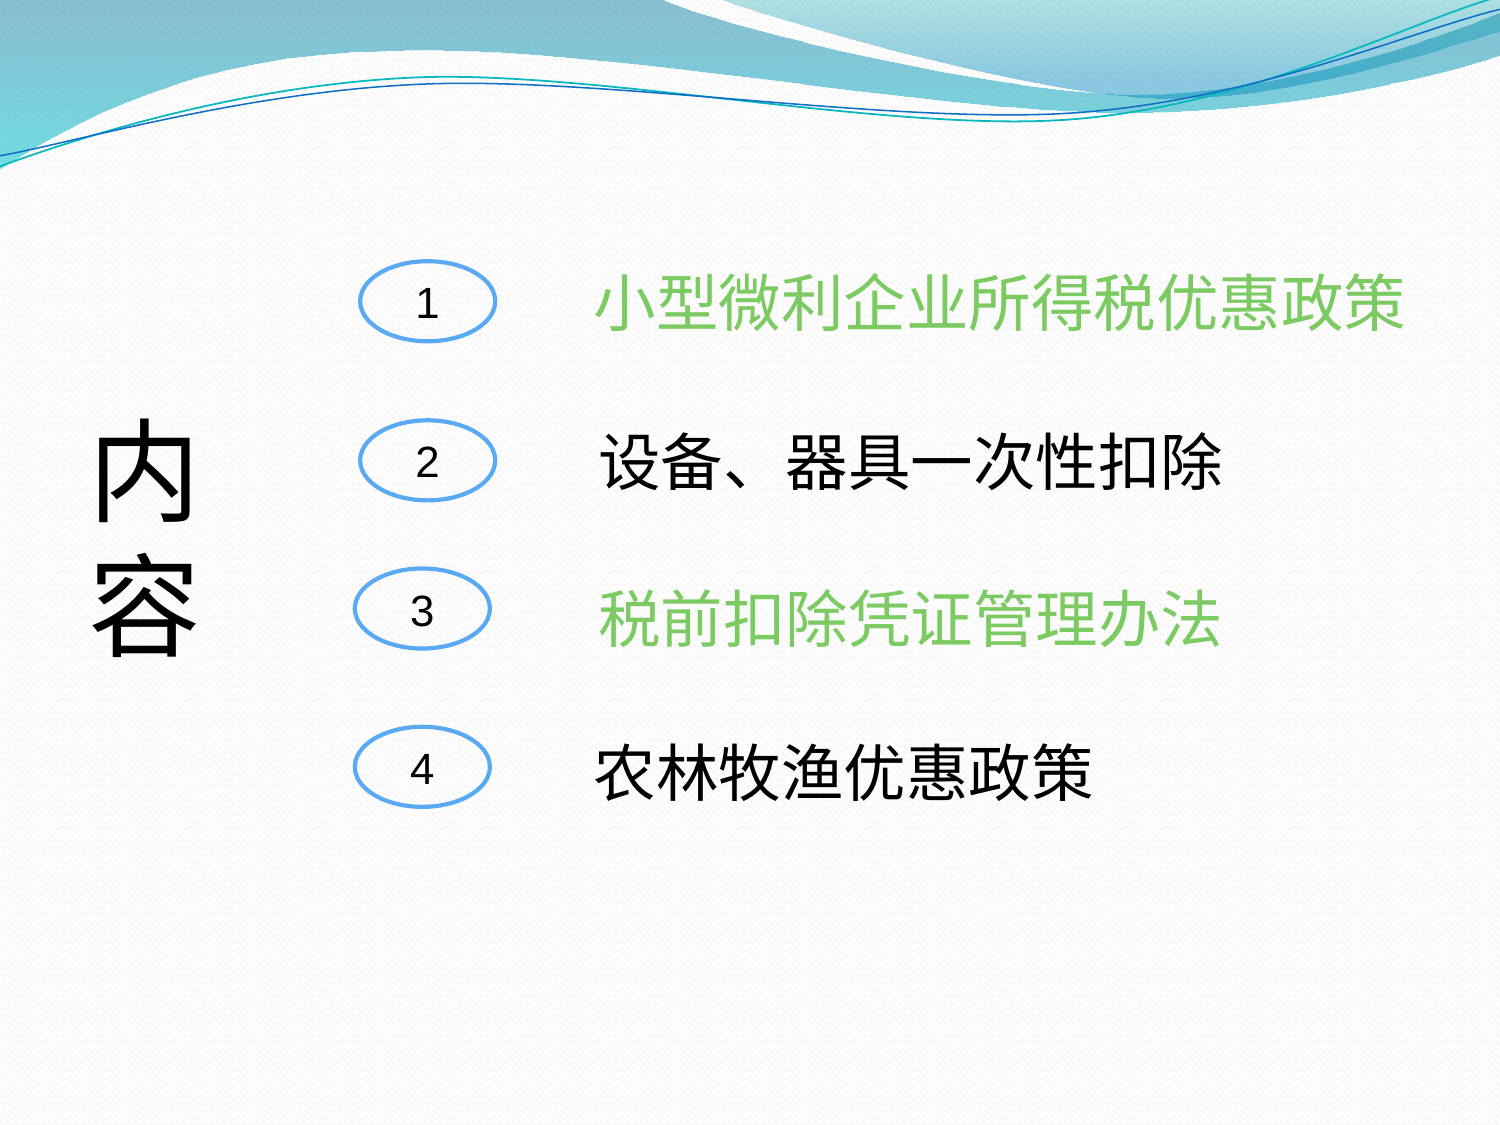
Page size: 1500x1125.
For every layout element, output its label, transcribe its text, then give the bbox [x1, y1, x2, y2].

text_box 设备、器具一次性扣除 [451, 405, 1371, 515]
text_box 2 [358, 418, 498, 503]
text_box 4 [352, 724, 493, 809]
text_box 3 [352, 566, 493, 651]
text_box 内容 [63, 224, 226, 848]
text_box 农林牧渔优惠政策 [576, 734, 1112, 809]
text_box 1 [358, 259, 498, 344]
text_box 小型微利企业所得税优惠政策 [550, 259, 1450, 343]
text_box 税前扣除凭证管理办法 [531, 585, 1291, 651]
